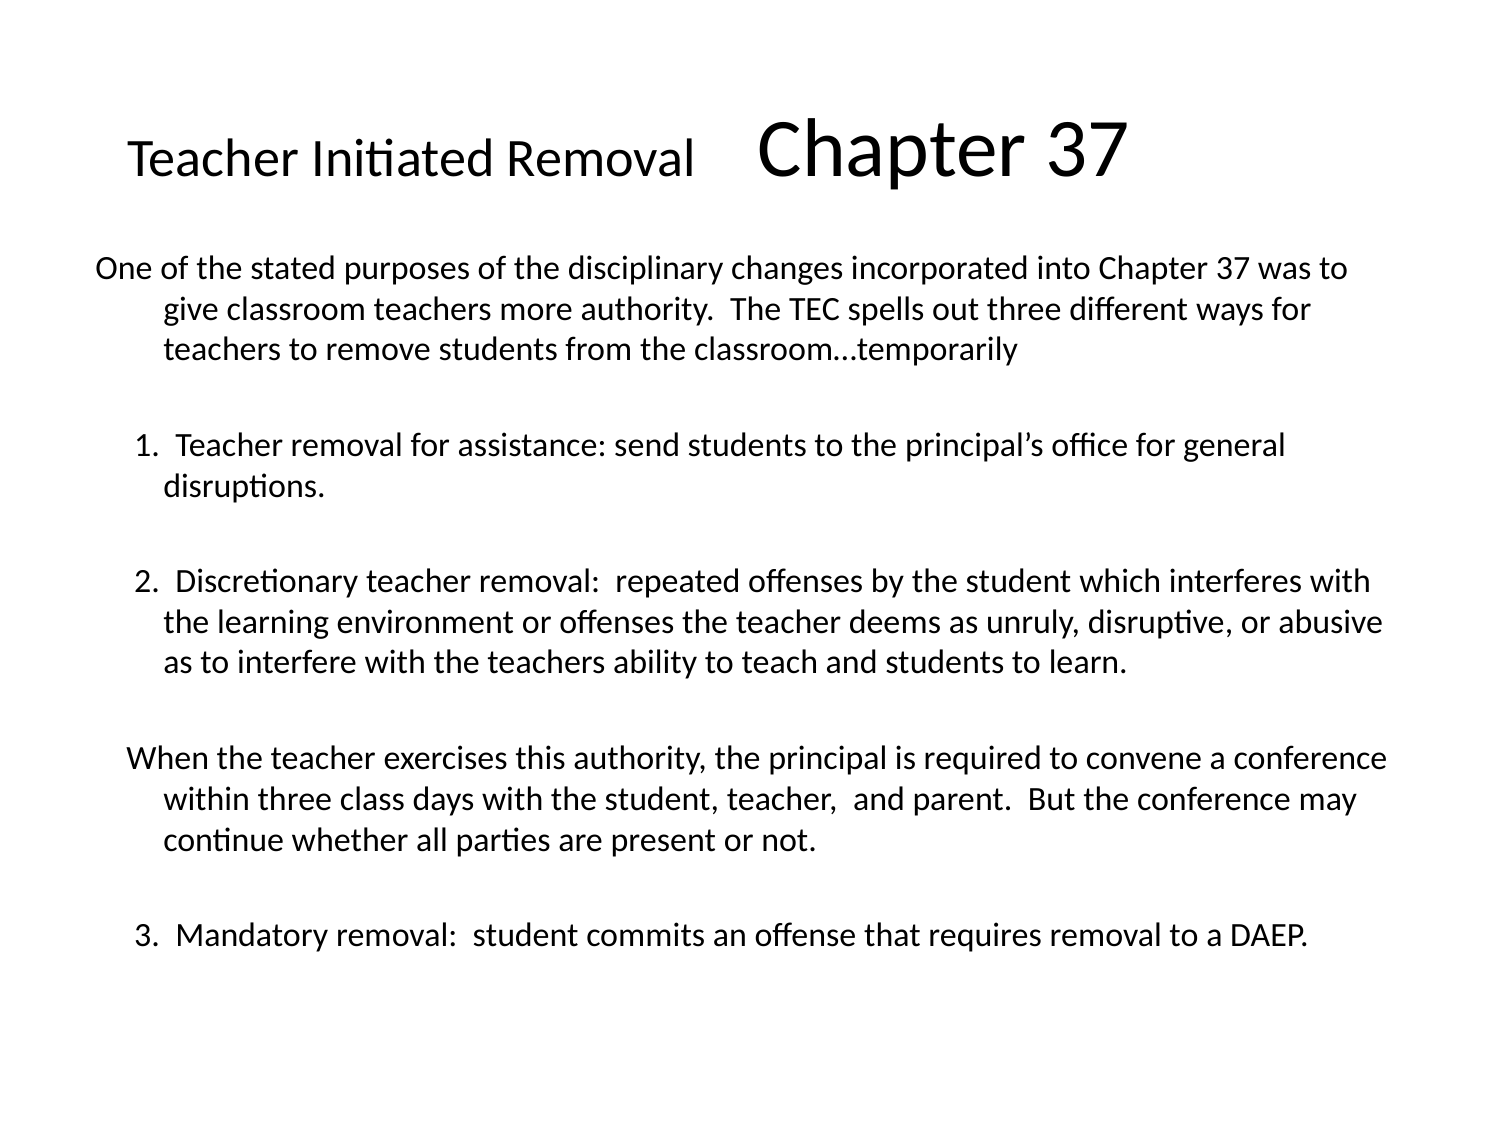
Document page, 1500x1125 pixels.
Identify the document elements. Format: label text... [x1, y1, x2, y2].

title Teacher Initiated Removal Chapter 37 [112, 74, 1388, 212]
subtitle One of the stated purposes of the disciplinary changes incorporated into Chapter 37 was to give classroom teachers more authority. The TEC spells out three different ways for teachers to remove students from the classroom…temporarily 1. Teacher removal for assistance: send students to the principal’s office for general disruptions. 2. Discretionary teacher removal: repeated offenses by the student which interferes with the learning environment or offenses the teacher deems as unruly, disruptive, or abusive as to interfere with the teachers ability to teach and students to learn. When the teacher exercises this authority, the principal is required to convene a conference within three class days with the student, teacher, and parent. But the conference may continue whether all parties are present or not. 3. Mandatory removal: student commits an offense that requires removal to a DAEP. [74, 237, 1426, 1125]
